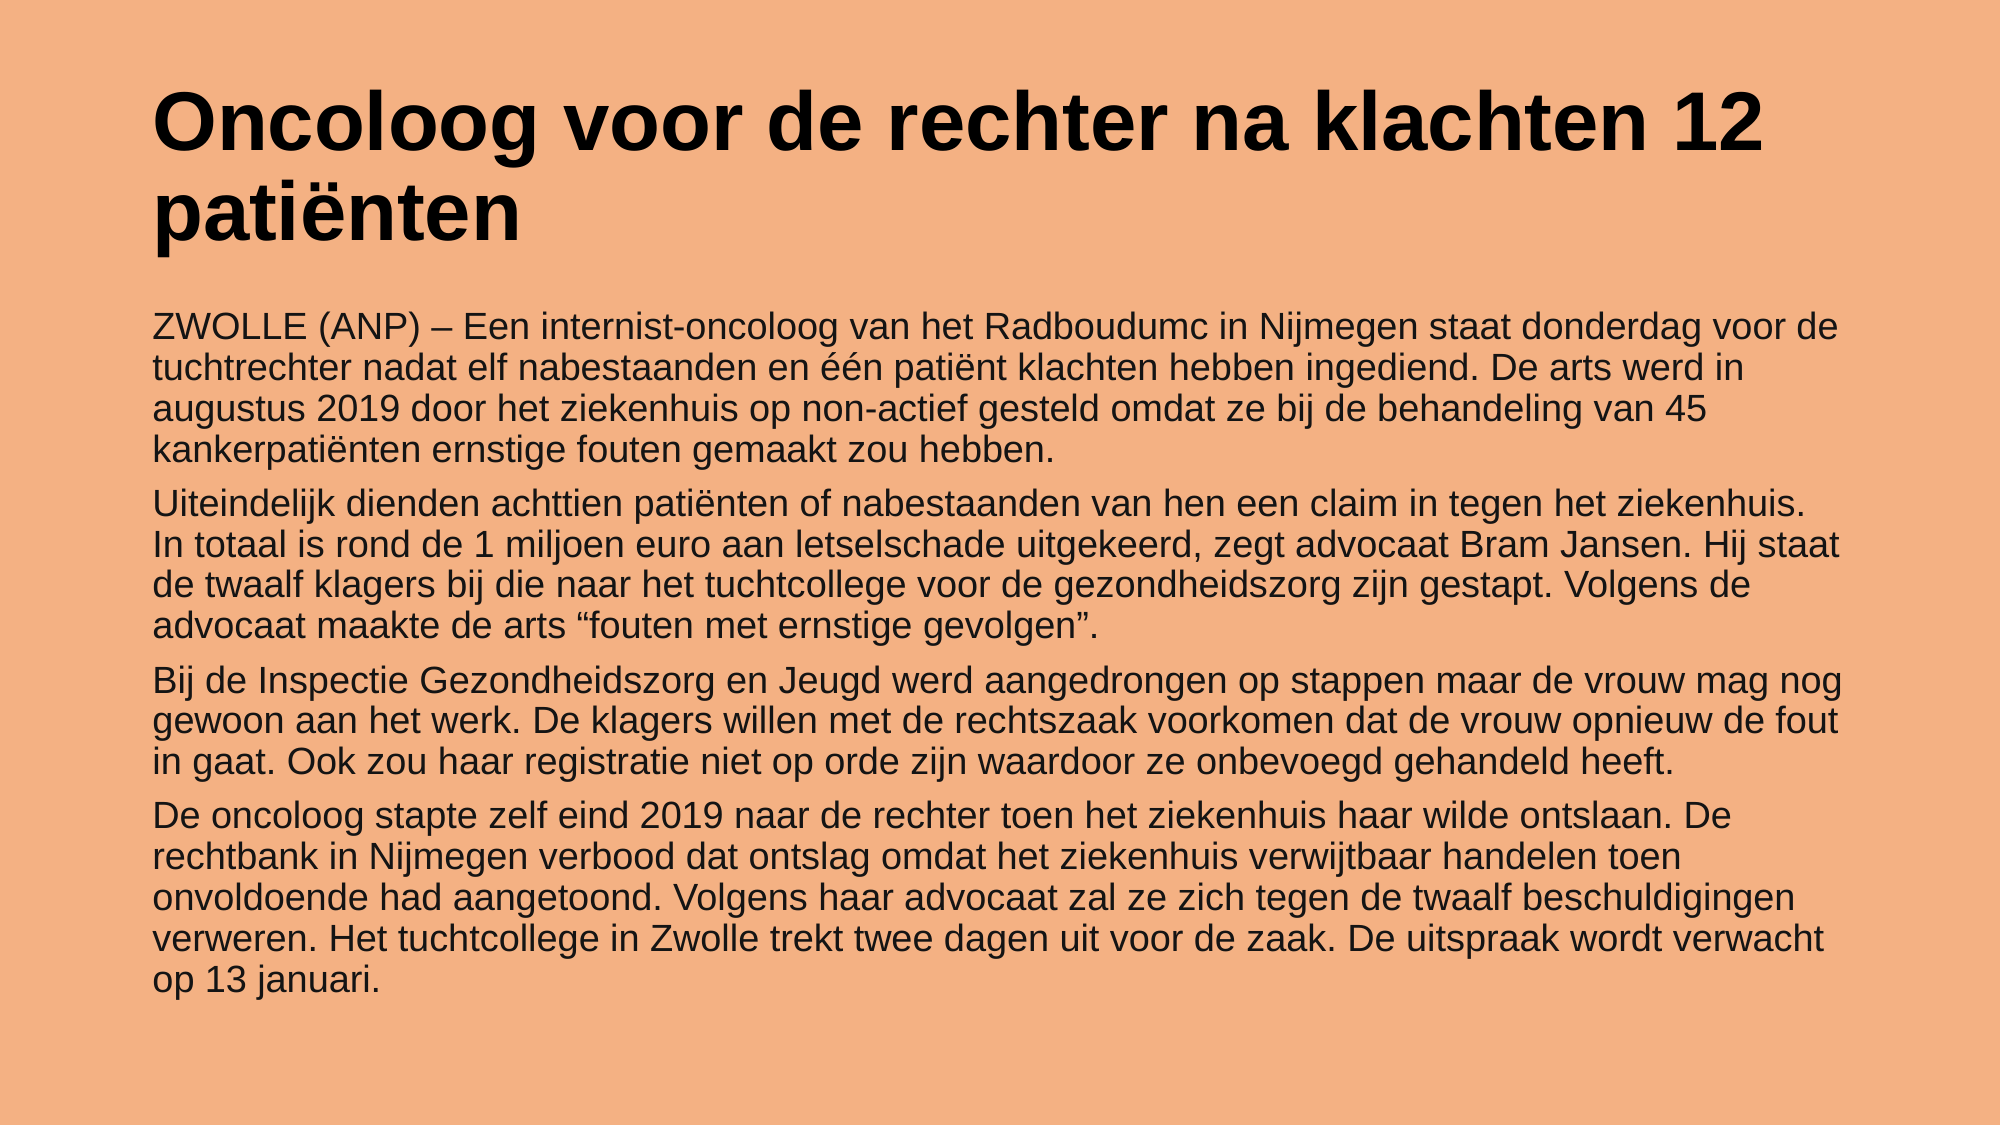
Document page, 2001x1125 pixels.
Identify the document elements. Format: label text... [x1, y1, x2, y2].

list ZWOLLE (ANP) – Een internist-oncoloog van het Radboudumc in Nijmegen staat donderdag voor de tuchtrechter nadat elf nabestaanden en één patiënt klachten hebben ingediend. De arts werd in augustus 2019 door het ziekenhuis op non-actief gesteld omdat ze bij de behandeling van 45 kankerpatiënten ernstige fouten gemaakt zou hebben. Uiteindelijk dienden achttien patiënten of nabestaanden van hen een claim in tegen het ziekenhuis. In totaal is rond de 1 miljoen euro aan letselschade uitgekeerd, zegt advocaat Bram Jansen. Hij staat de twaalf klagers bij die naar het tuchtcollege voor de gezondheidszorg zijn gestapt. Volgens de advocaat maakte de arts “fouten met ernstige gevolgen”. Bij de Inspectie Gezondheidszorg en Jeugd werd aangedrongen op stappen maar de vrouw mag nog gewoon aan het werk. De klagers willen met de rechtszaak voorkomen dat de vrouw opnieuw de fout in gaat. Ook zou haar registratie niet op orde zijn waardoor ze onbevoegd gehandeld heeft. De oncoloog stapte zelf eind 2019 naar de rechter toen het ziekenhuis haar wilde ontslaan. De rechtbank in Nijmegen verbood dat ontslag omdat het ziekenhuis verwijtbaar handelen toen onvoldoende had aangetoond. Volgens haar advocaat zal ze zich tegen de twaalf beschuldigingen verweren. Het tuchtcollege in Zwolle trekt twee dagen uit voor de zaak. De uitspraak wordt verwacht op 13 januari. [137, 299, 1863, 1014]
title Oncoloog voor de rechter na klachten 12 patiënten [137, 59, 1863, 278]
